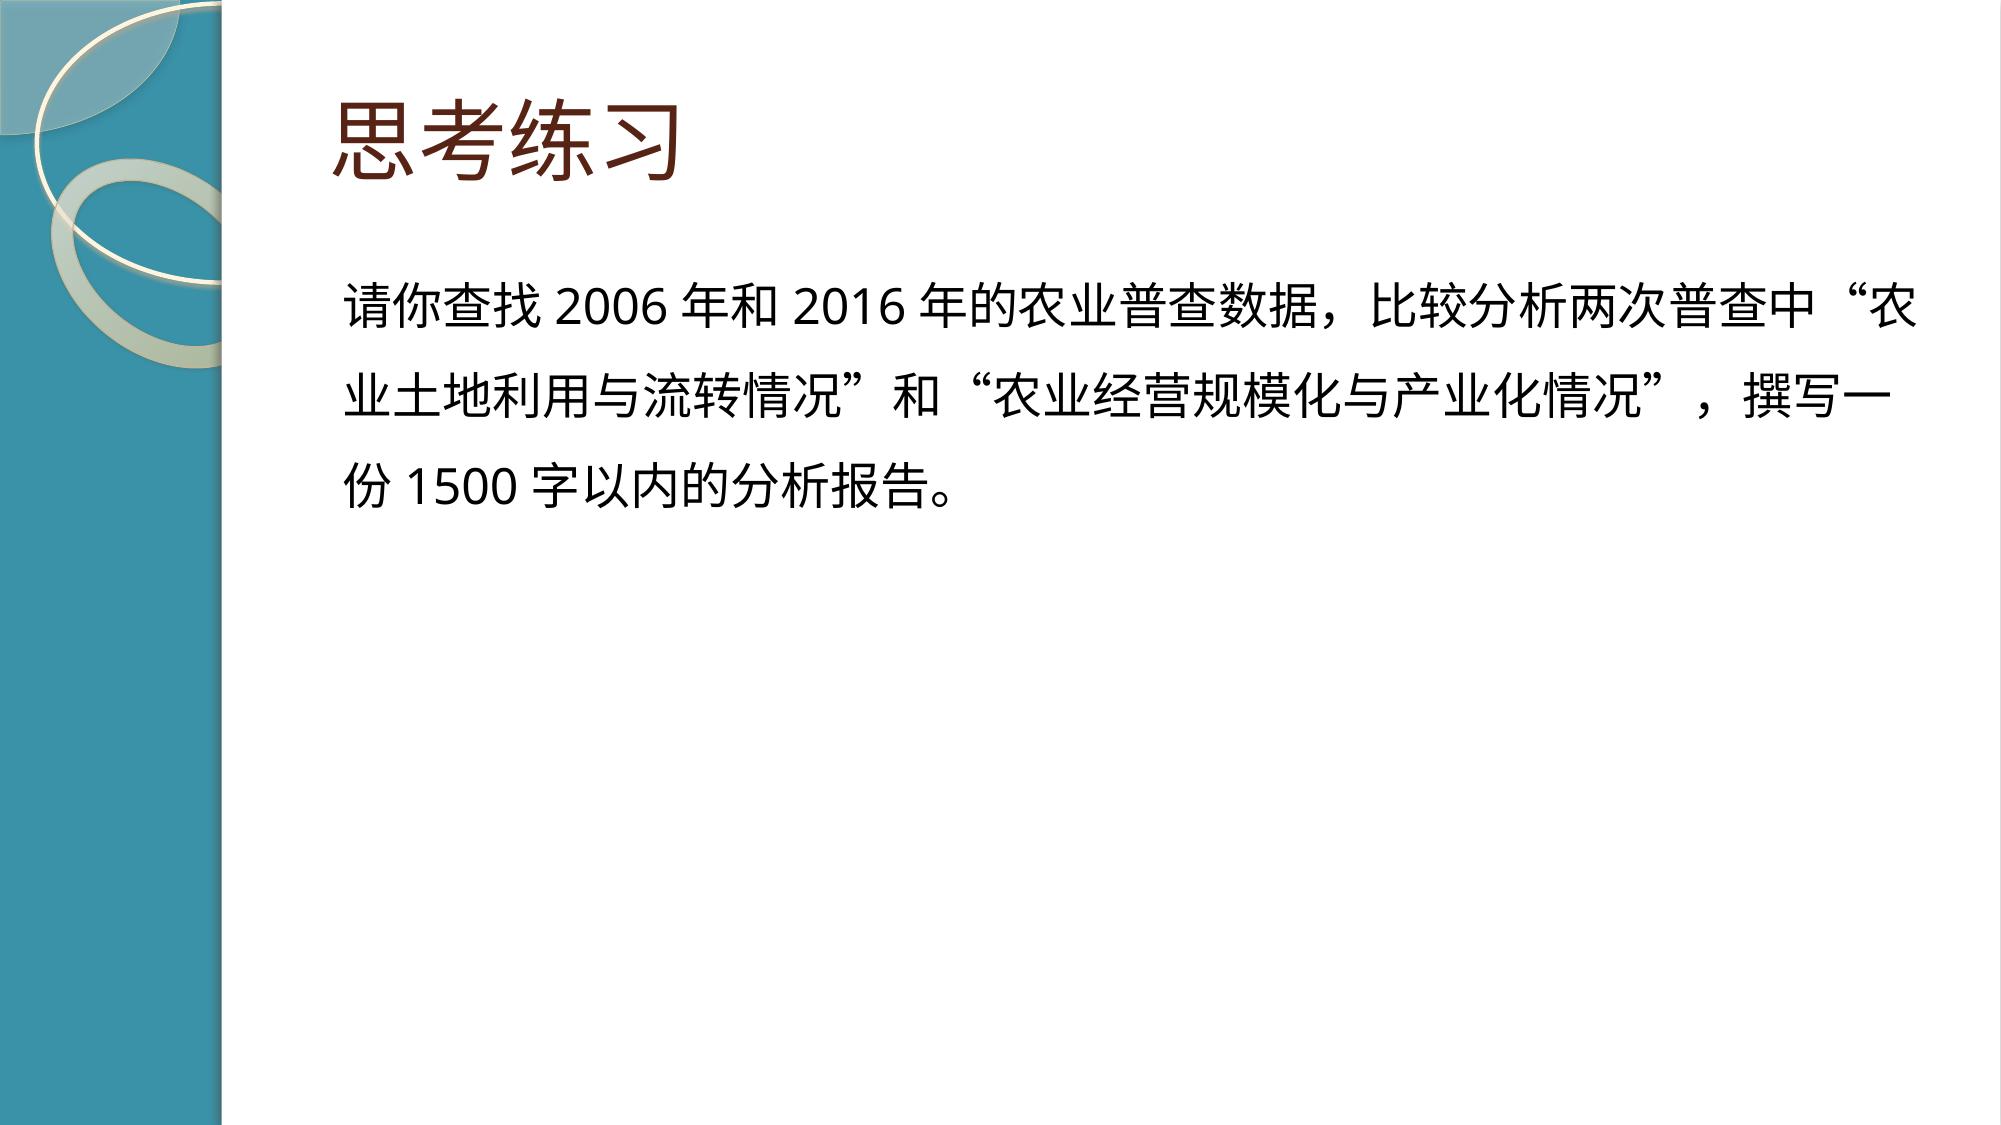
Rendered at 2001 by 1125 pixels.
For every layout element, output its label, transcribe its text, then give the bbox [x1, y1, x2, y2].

title 思考练习 [313, 45, 1954, 233]
list 请你查找2006年和2016年的农业普查数据，比较分析两次普查中“农业土地利用与流转情况”和“农业经营规模化与产业化情况”，撰写一份1500字以内的分析报告。 [313, 237, 1954, 1025]
